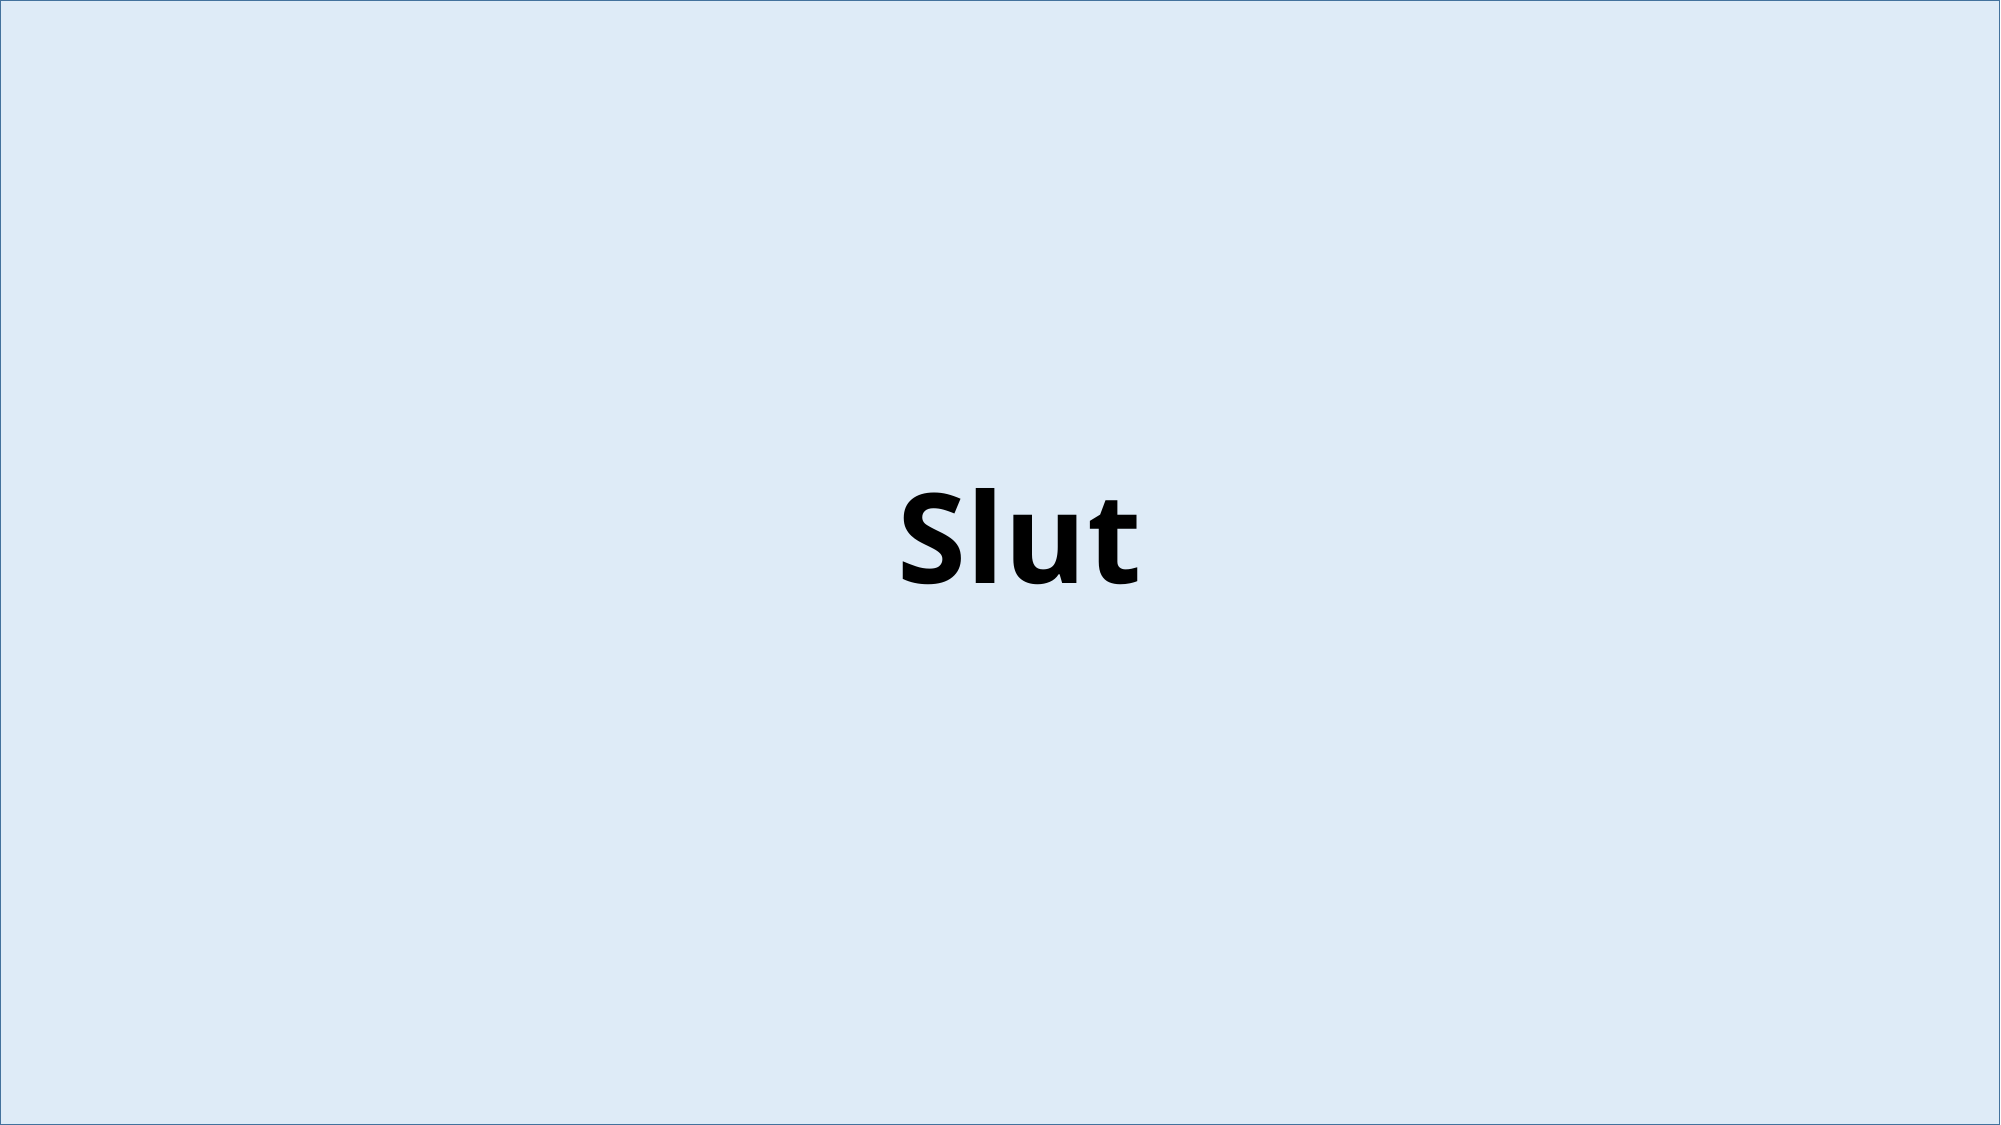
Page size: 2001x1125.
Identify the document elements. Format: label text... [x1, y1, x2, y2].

title Slut [157, 434, 1883, 653]
text_box [0, 0, 2000, 1125]
